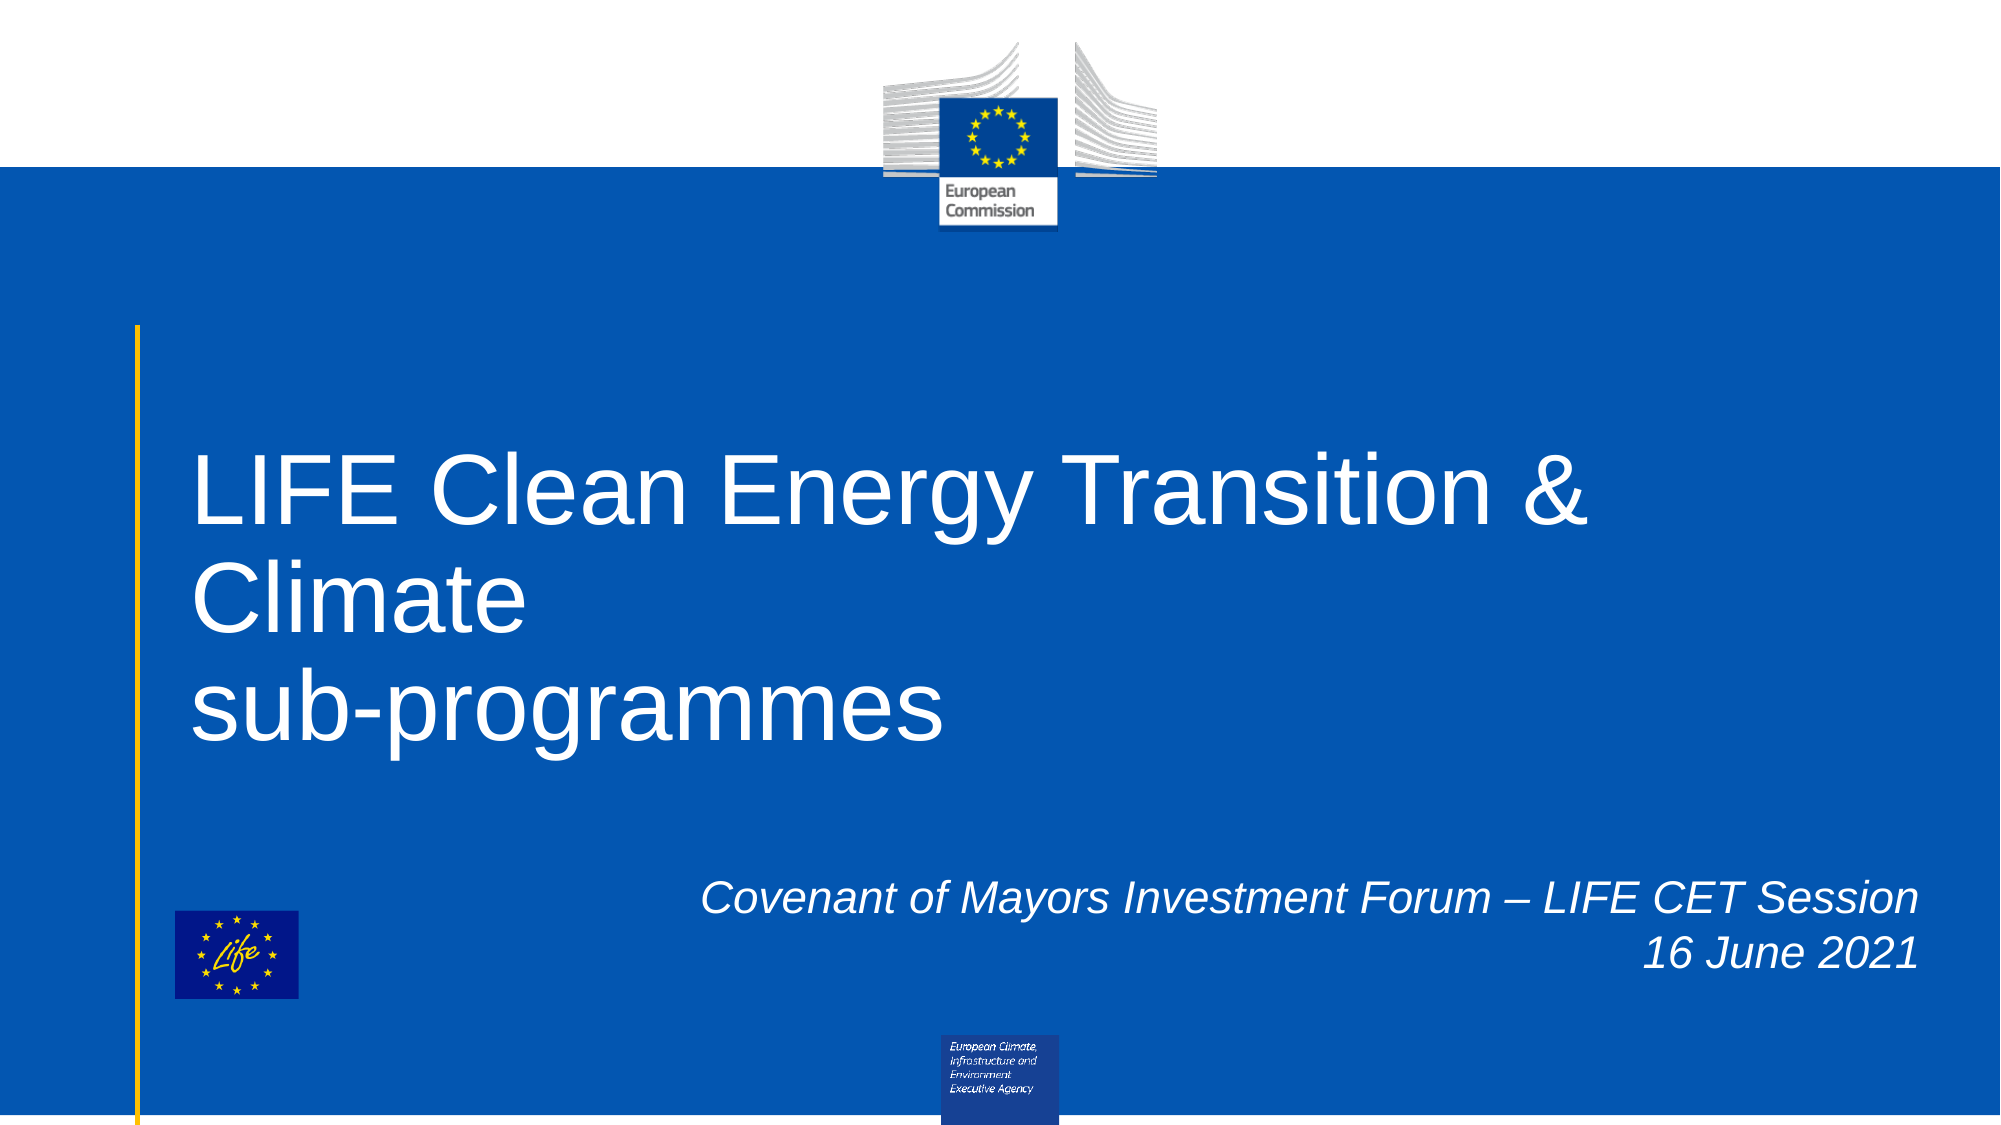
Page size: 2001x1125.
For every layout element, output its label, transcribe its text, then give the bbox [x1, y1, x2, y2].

list Covenant of Mayors Investment Forum – LIFE CET Session 16 June 2021 [465, 860, 1936, 999]
picture [883, 42, 1157, 232]
title LIFE Clean Energy Transition & Climate sub-programmes [175, 430, 1827, 680]
picture [175, 910, 299, 999]
picture [941, 1035, 1060, 1125]
